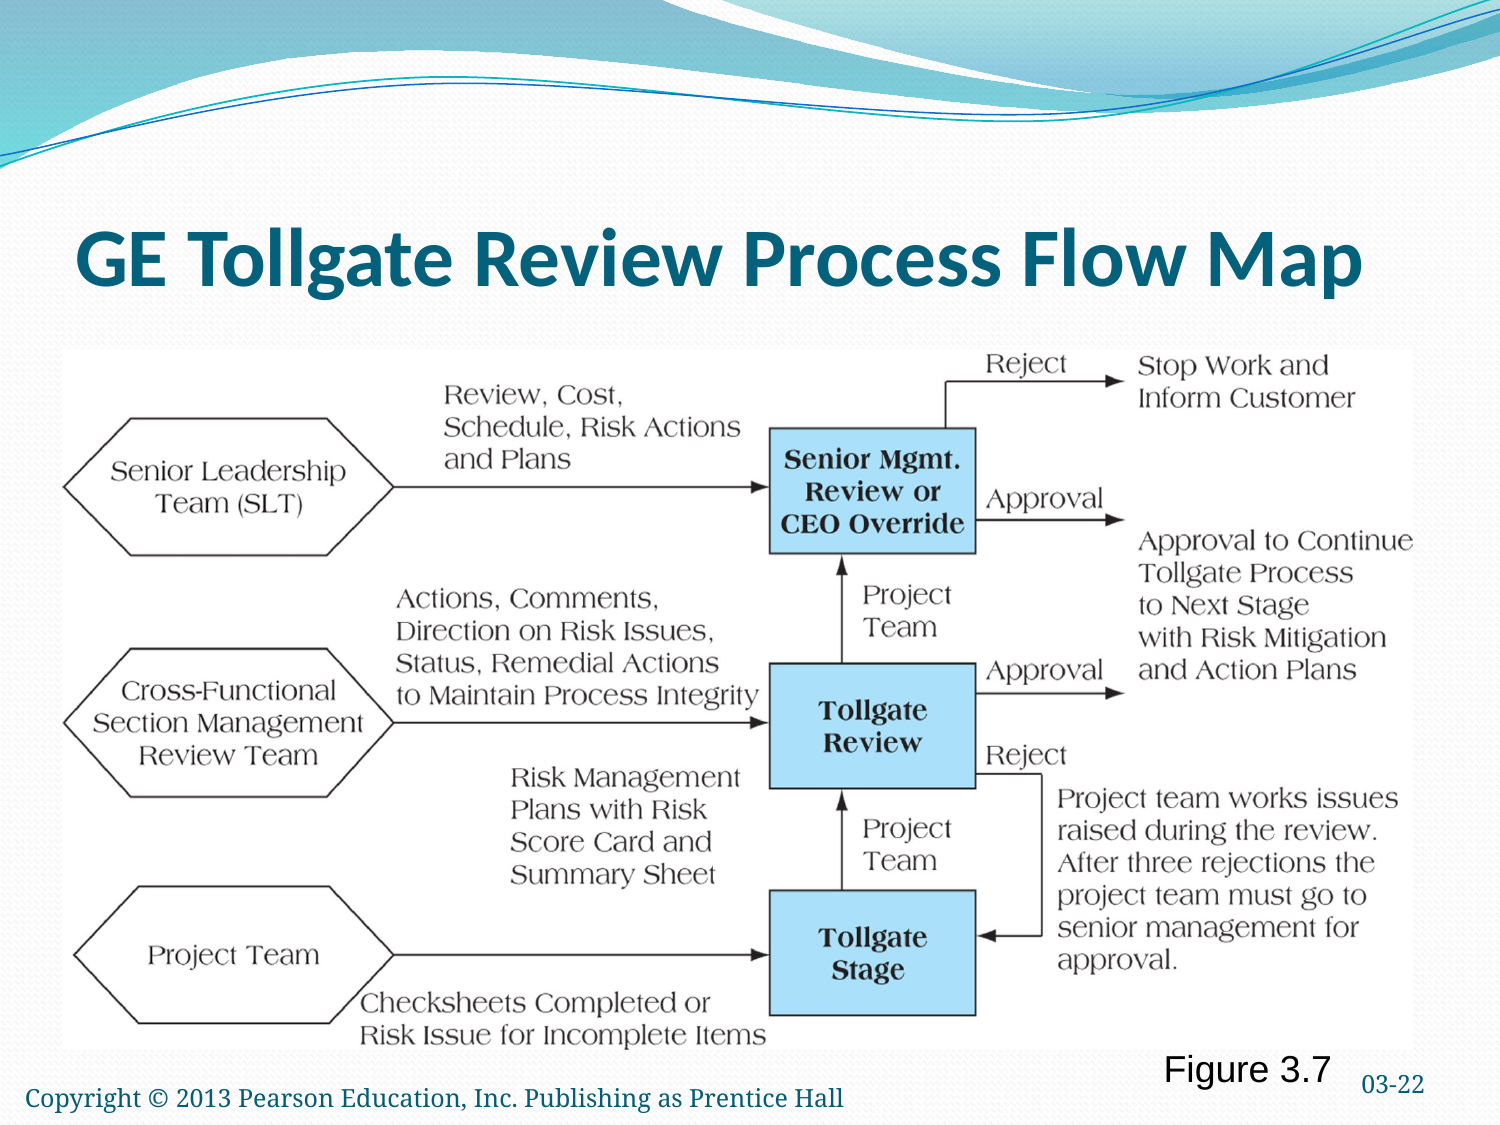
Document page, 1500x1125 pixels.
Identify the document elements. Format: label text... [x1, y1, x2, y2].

title GE Tollgate Review Process Flow Map [74, 115, 1438, 304]
slide_number 03-22 [1299, 1042, 1425, 1103]
text_box Copyright © 2013 Pearson Education, Inc. Publishing as Prentice Hall [24, 1074, 988, 1113]
picture [62, 349, 1413, 1051]
text_box Figure 3.7 [1148, 1064, 1347, 1098]
